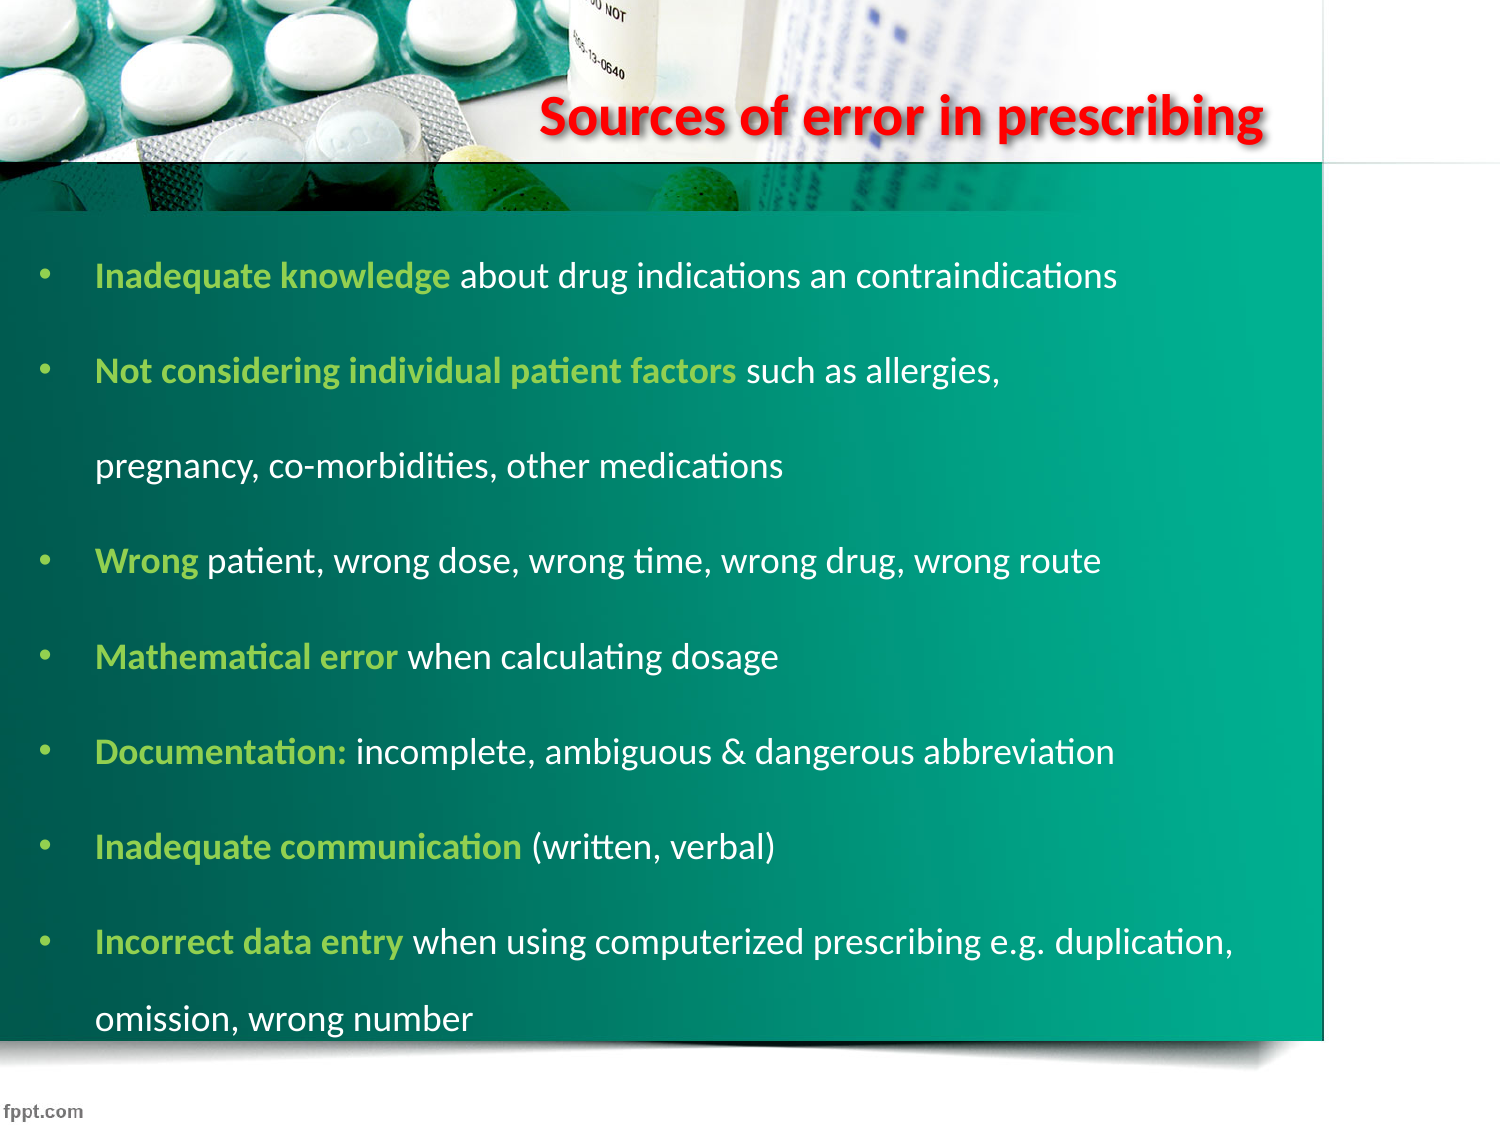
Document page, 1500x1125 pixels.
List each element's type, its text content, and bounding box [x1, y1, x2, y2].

list Inadequate knowledge about drug indications an contraindications Not considering individual patient factors such as allergies, pregnancy, co-morbidities, other medications Wrong patient, wrong dose, wrong time, wrong drug, wrong route Mathematical error when calculating dosage Documentation: incomplete, ambiguous & dangerous abbreviation Inadequate communication (written, verbal) Incorrect data entry when using computerized prescribing e.g. duplication, omission, wrong number [23, 211, 1333, 964]
title Sources of error in prescribing [524, 61, 1283, 162]
picture [0, 0, 1500, 1125]
